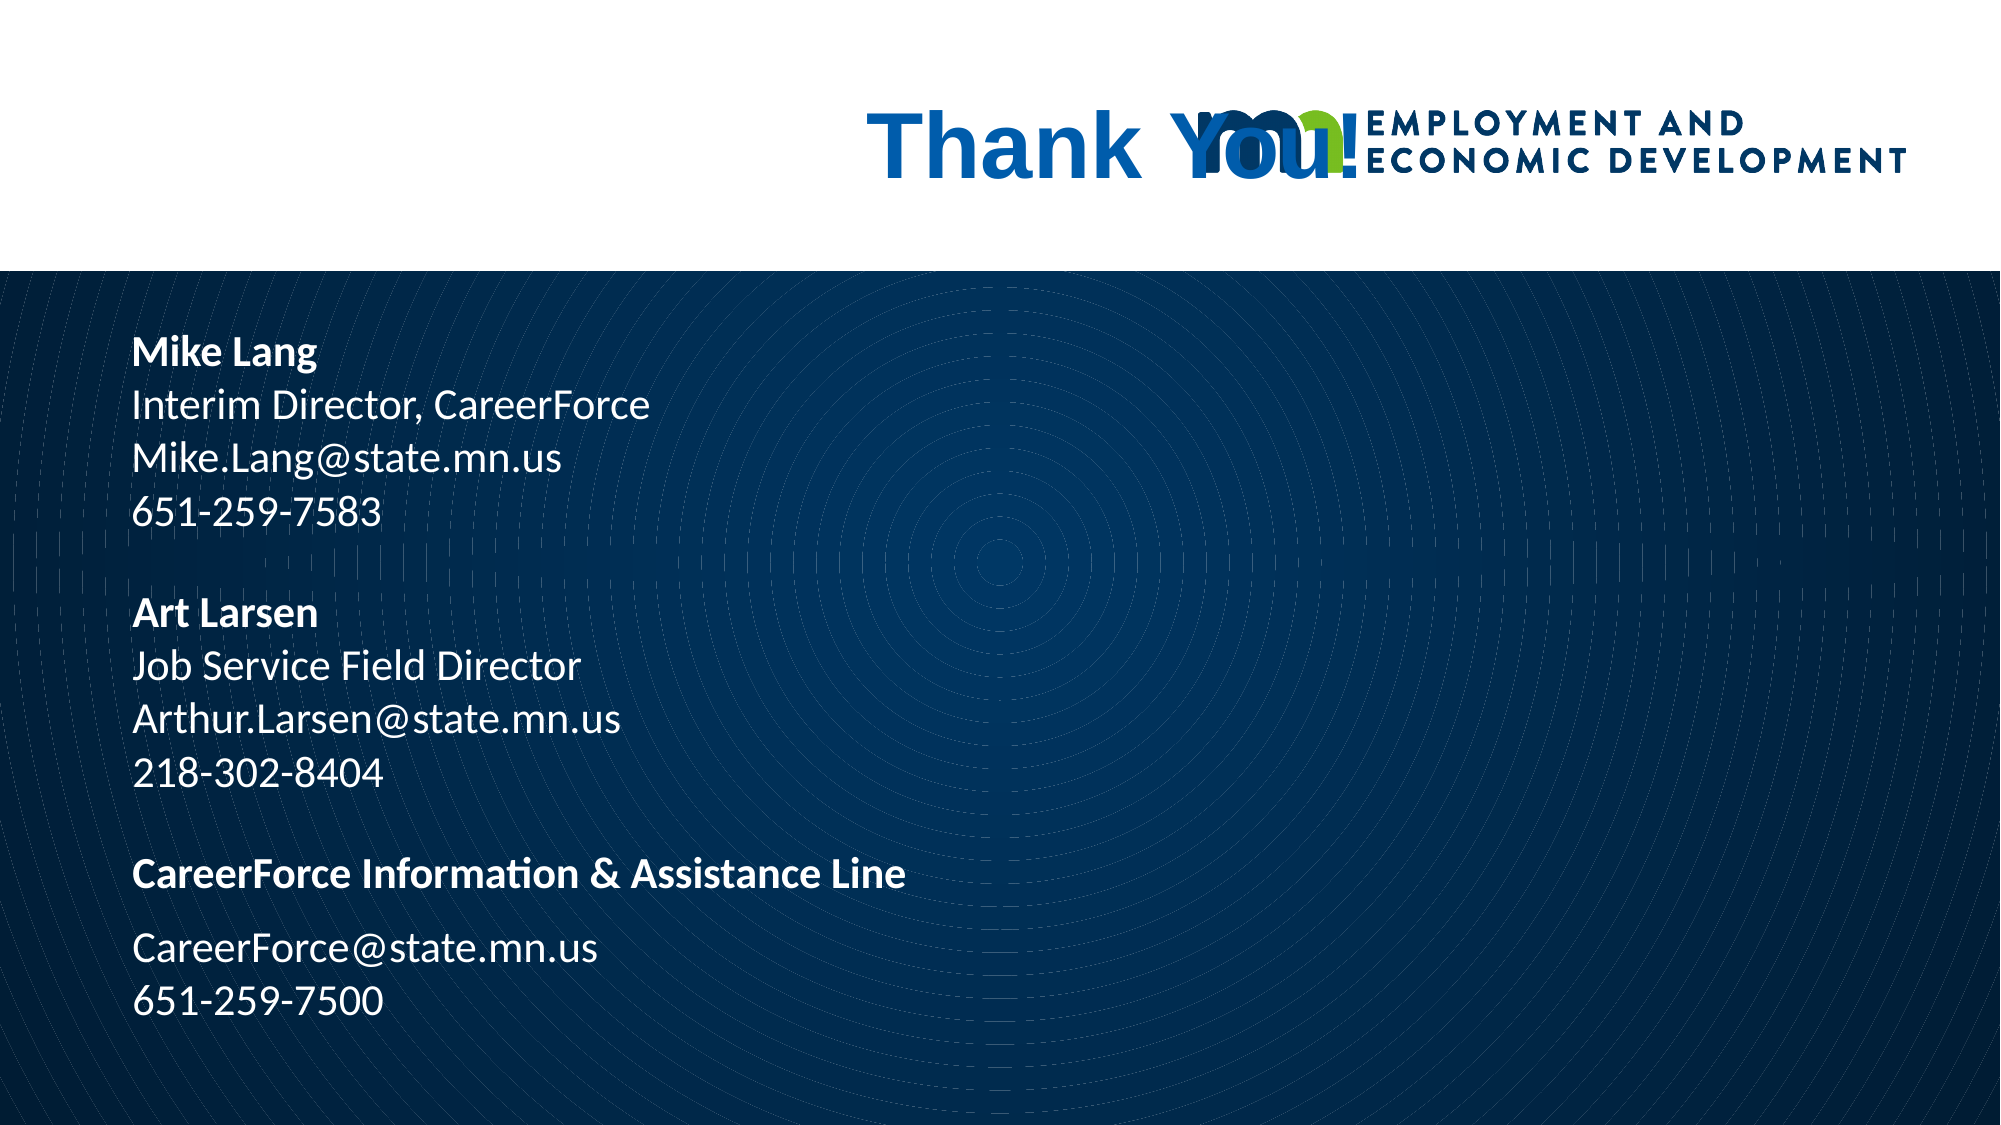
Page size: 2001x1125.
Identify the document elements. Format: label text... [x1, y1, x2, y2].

list Mike Lang Interim Director, CareerForce Mike.Lang@state.mn.us 651-259-7583 Art Larsen Job Service Field Director Arthur.Larsen@state.mn.us 218-302-8404 CareerForce Information & Assistance Line CareerForce@state.mn.us 651-259-7500 [116, 314, 1531, 1037]
picture [1409, 110, 1906, 173]
title Thank You! [822, 95, 1409, 286]
